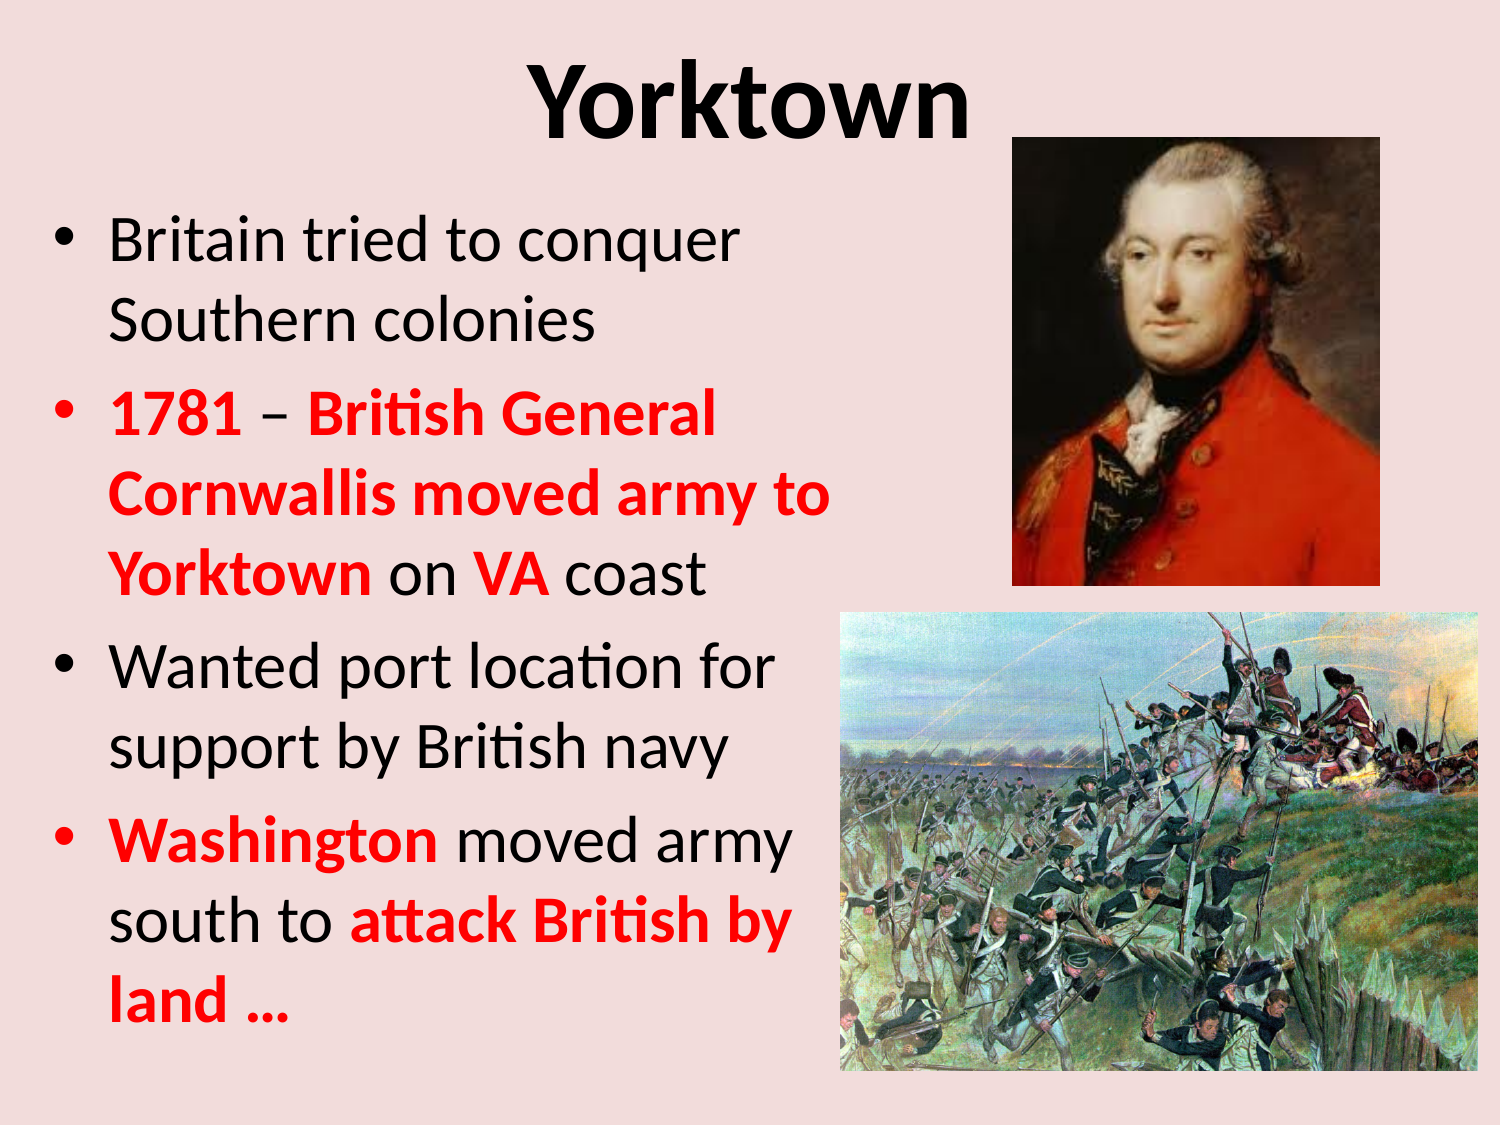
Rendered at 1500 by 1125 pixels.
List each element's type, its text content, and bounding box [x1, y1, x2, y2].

picture [840, 612, 1478, 1071]
list Britain tried to conquer Southern colonies 1781 – British General Cornwallis moved army to Yorktown on VA coast Wanted port location for support by British navy Washington moved army south to attack British by land … [37, 187, 863, 1050]
picture [1012, 137, 1380, 587]
title Yorktown [75, 0, 1425, 188]
